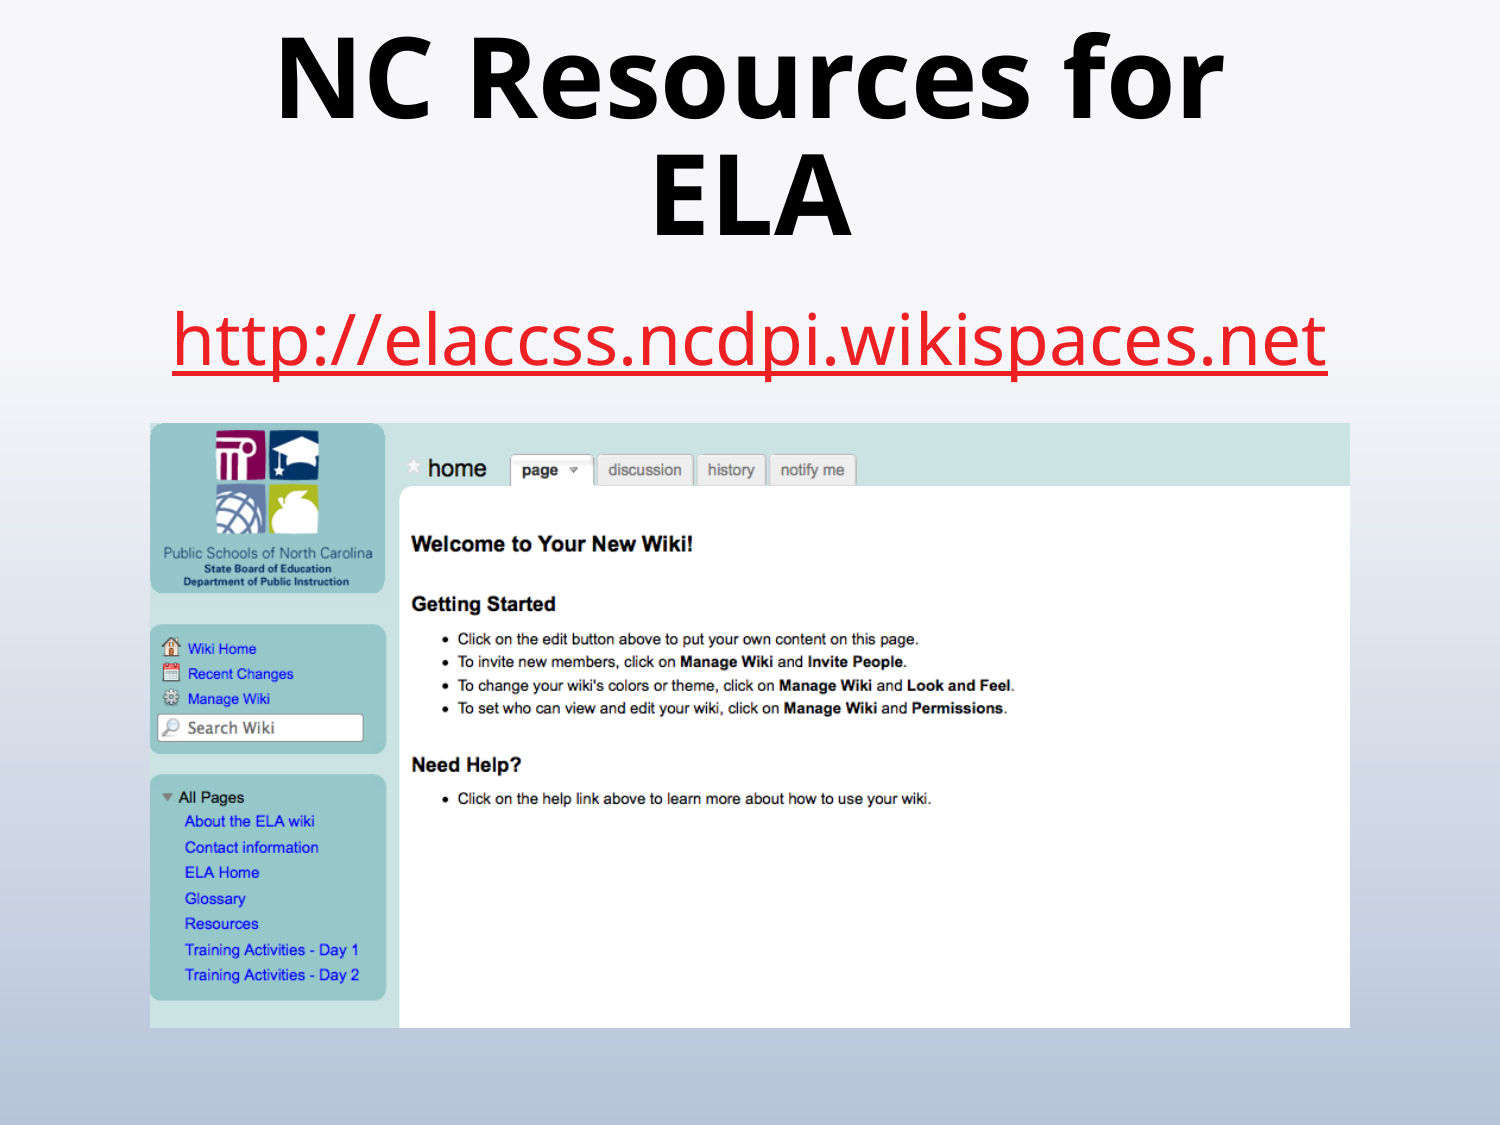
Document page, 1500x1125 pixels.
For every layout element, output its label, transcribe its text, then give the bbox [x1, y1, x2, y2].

title NC Resources for ELA [150, 37, 1350, 245]
picture [148, 421, 1352, 1029]
list http://elaccss.ncdpi.wikispaces.net [150, 286, 1350, 421]
